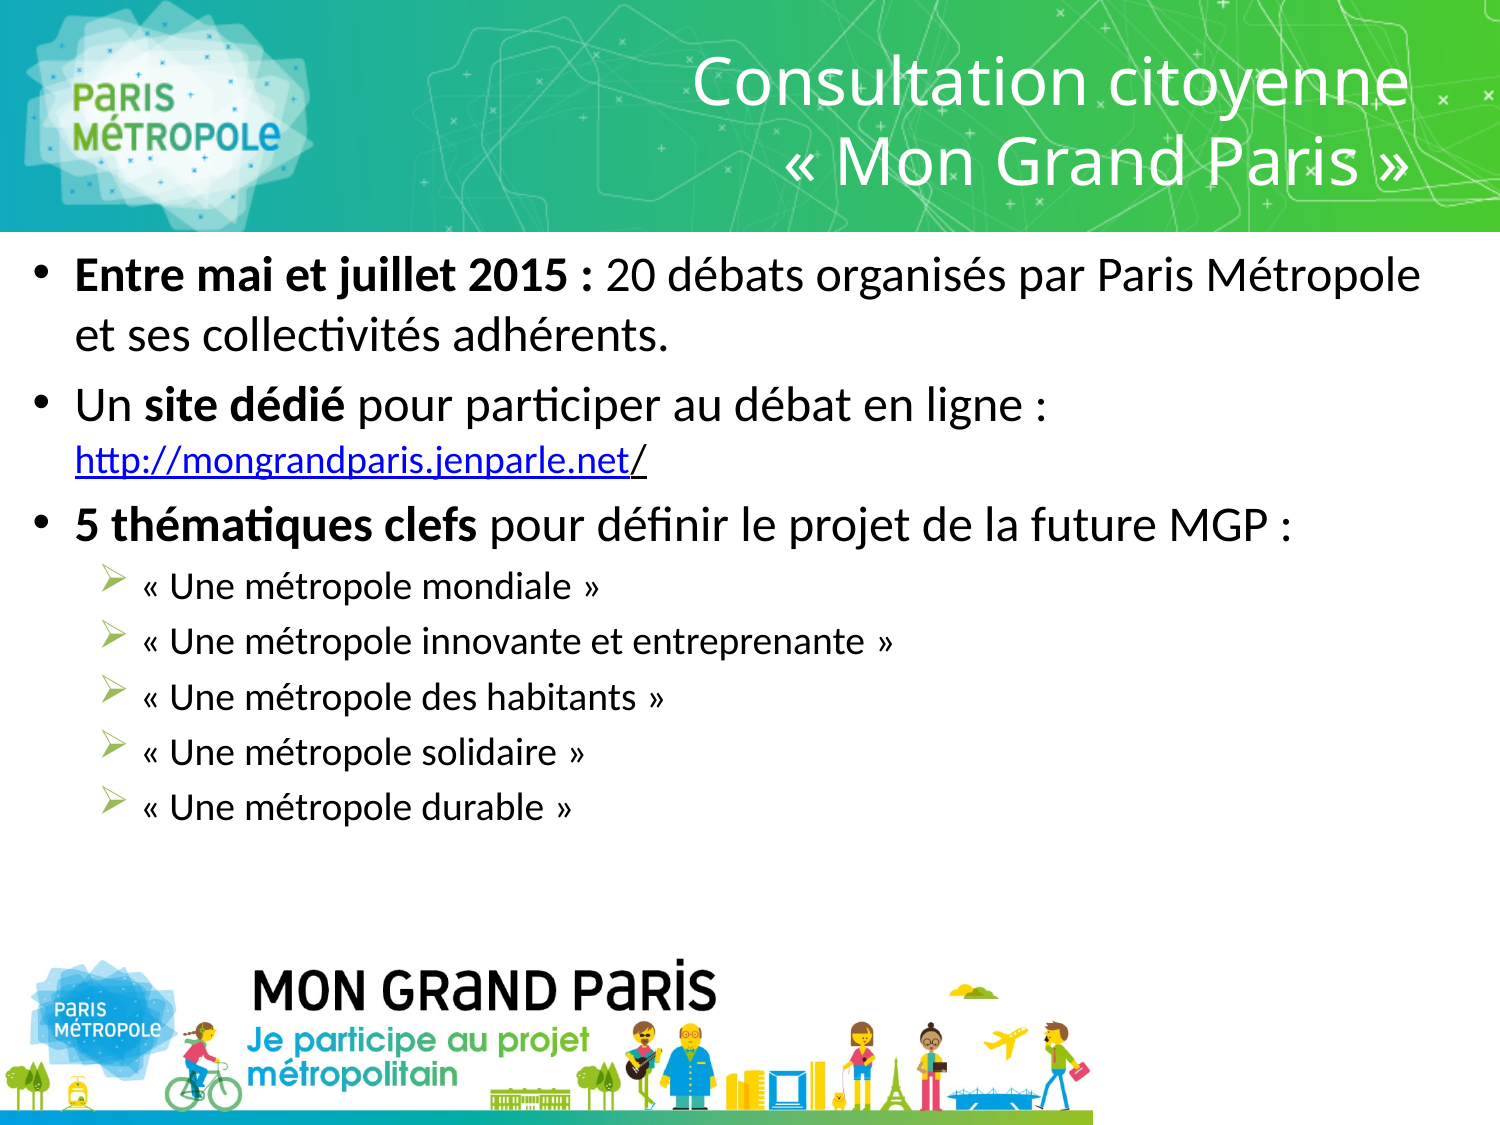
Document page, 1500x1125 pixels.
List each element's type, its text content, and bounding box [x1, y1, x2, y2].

picture [0, 954, 1093, 1125]
picture [0, 0, 1500, 232]
text_box Entre mai et juillet 2015 : 20 débats organisés par Paris Métropole et ses collectivités adhérents. Un site dédié pour participer au débat en ligne : http://mongrandparis.jenparle.net/ 5 thématiques clefs pour définir le projet de la future MGP : « Une métropole mondiale » « Une métropole innovante et entreprenante » « Une métropole des habitants » « Une métropole solidaire » « Une métropole durable » [0, 240, 1465, 1125]
